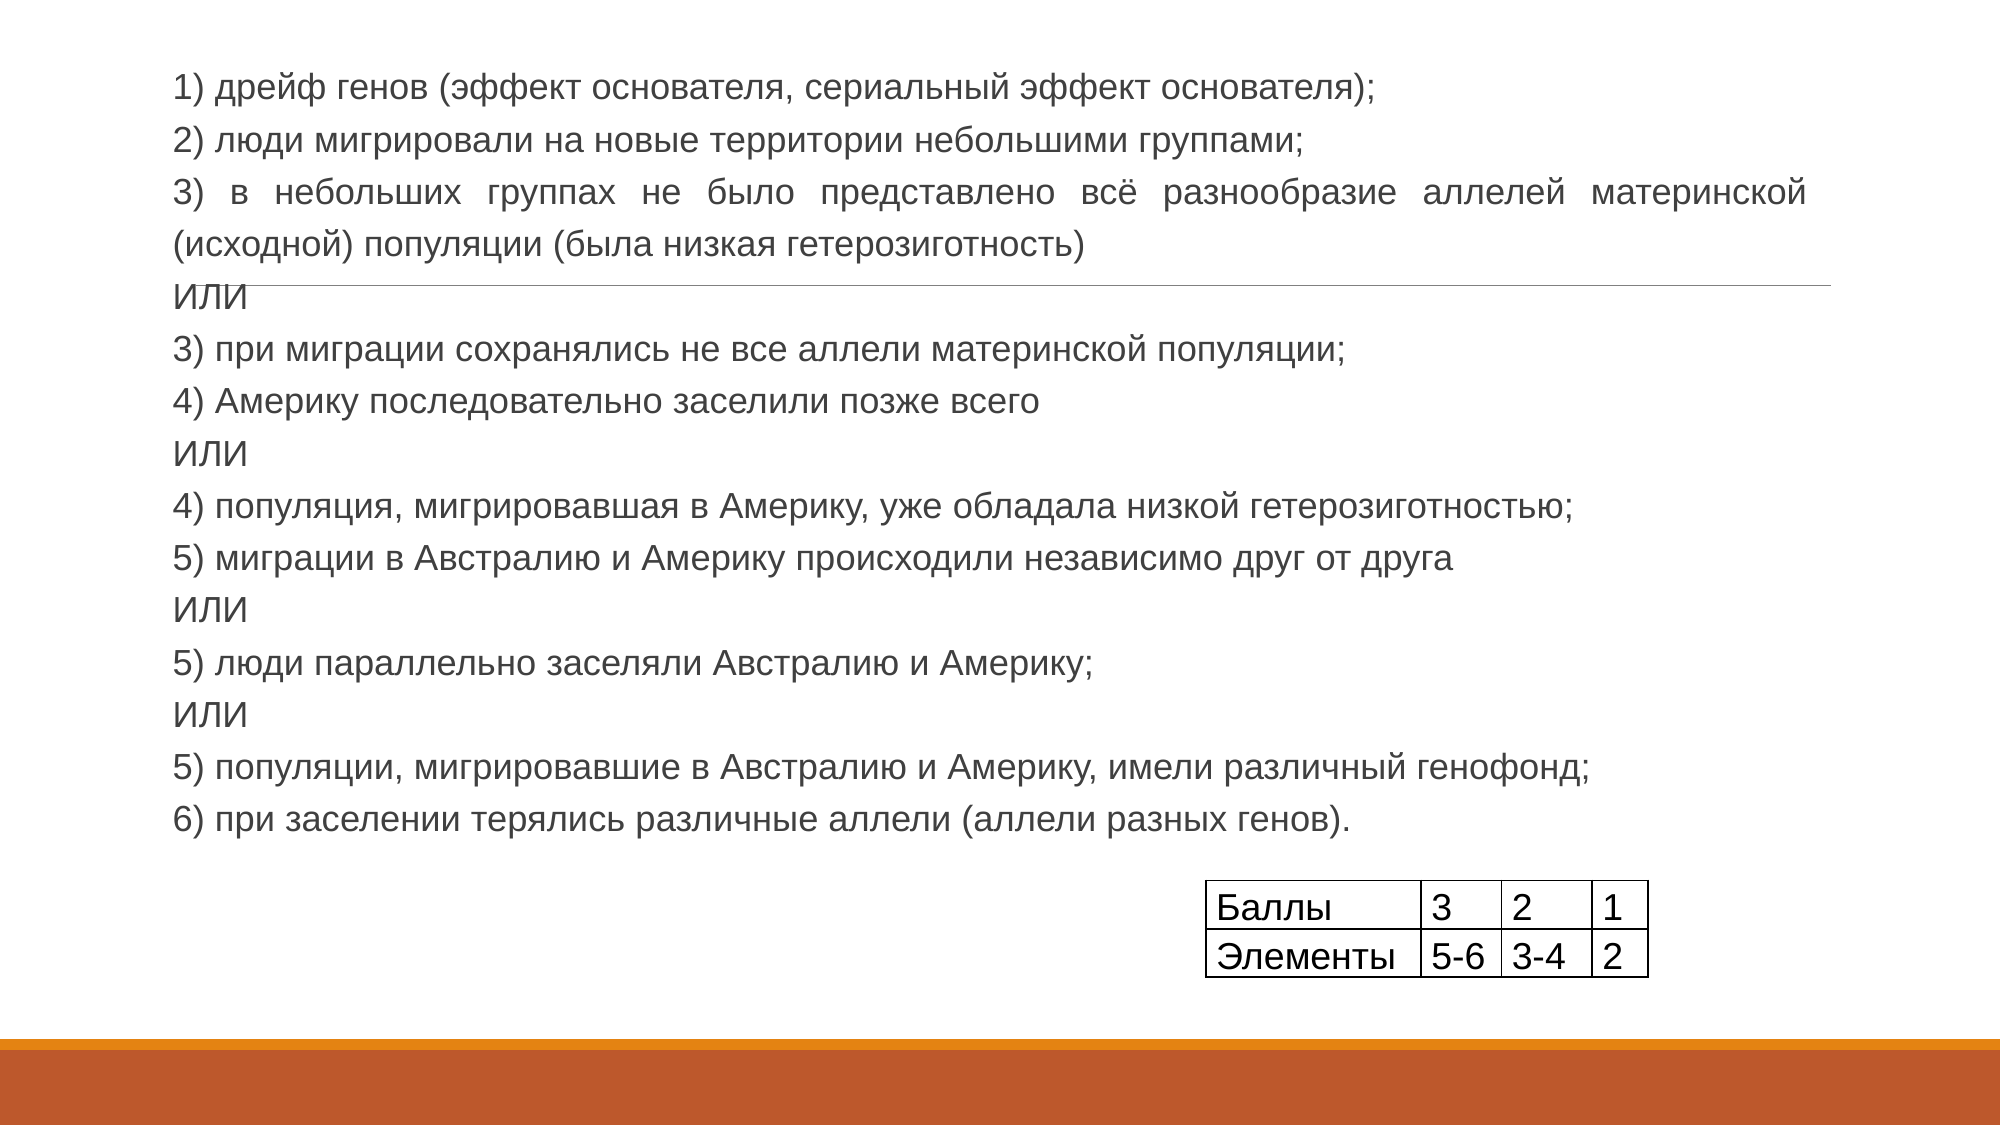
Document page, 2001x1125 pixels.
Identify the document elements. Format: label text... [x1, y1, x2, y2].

table_cell 3-4 [1502, 930, 1591, 976]
table_header 1 [1593, 881, 1647, 928]
table_header Баллы [1207, 881, 1420, 928]
table_cell 5-6 [1422, 930, 1501, 976]
table_header 3 [1422, 881, 1501, 928]
table_cell 2 [1593, 930, 1647, 976]
table_cell Элементы [1207, 930, 1420, 976]
table_header 2 [1502, 881, 1591, 928]
list 1) дрейф генов (эффект основателя, сериальный эффект основателя); 2) люди мигрировали на новые территории небольшими группами; 3) в небольших группах не было представлено всё разнообразие аллелей материнской (исходной) популяции (была низкая гетерозиготность) ИЛИ 3) при миграции сохранялись не все аллели материнской популяции; 4) Америку последовательно заселили позже всего ИЛИ 4) популяция, мигрировавшая в Америку, уже обладала низкой гетерозиготностью; 5) миграции в Австралию и Америку происходили независимо друг от друга ИЛИ 5) люди параллельно заселяли Австралию и Америку; ИЛИ 5) популяции, мигрировавшие в Австралию и Америку, имели различный генофонд; 6) при заселении терялись различные аллели (аллели разных генов). [158, 47, 1809, 852]
